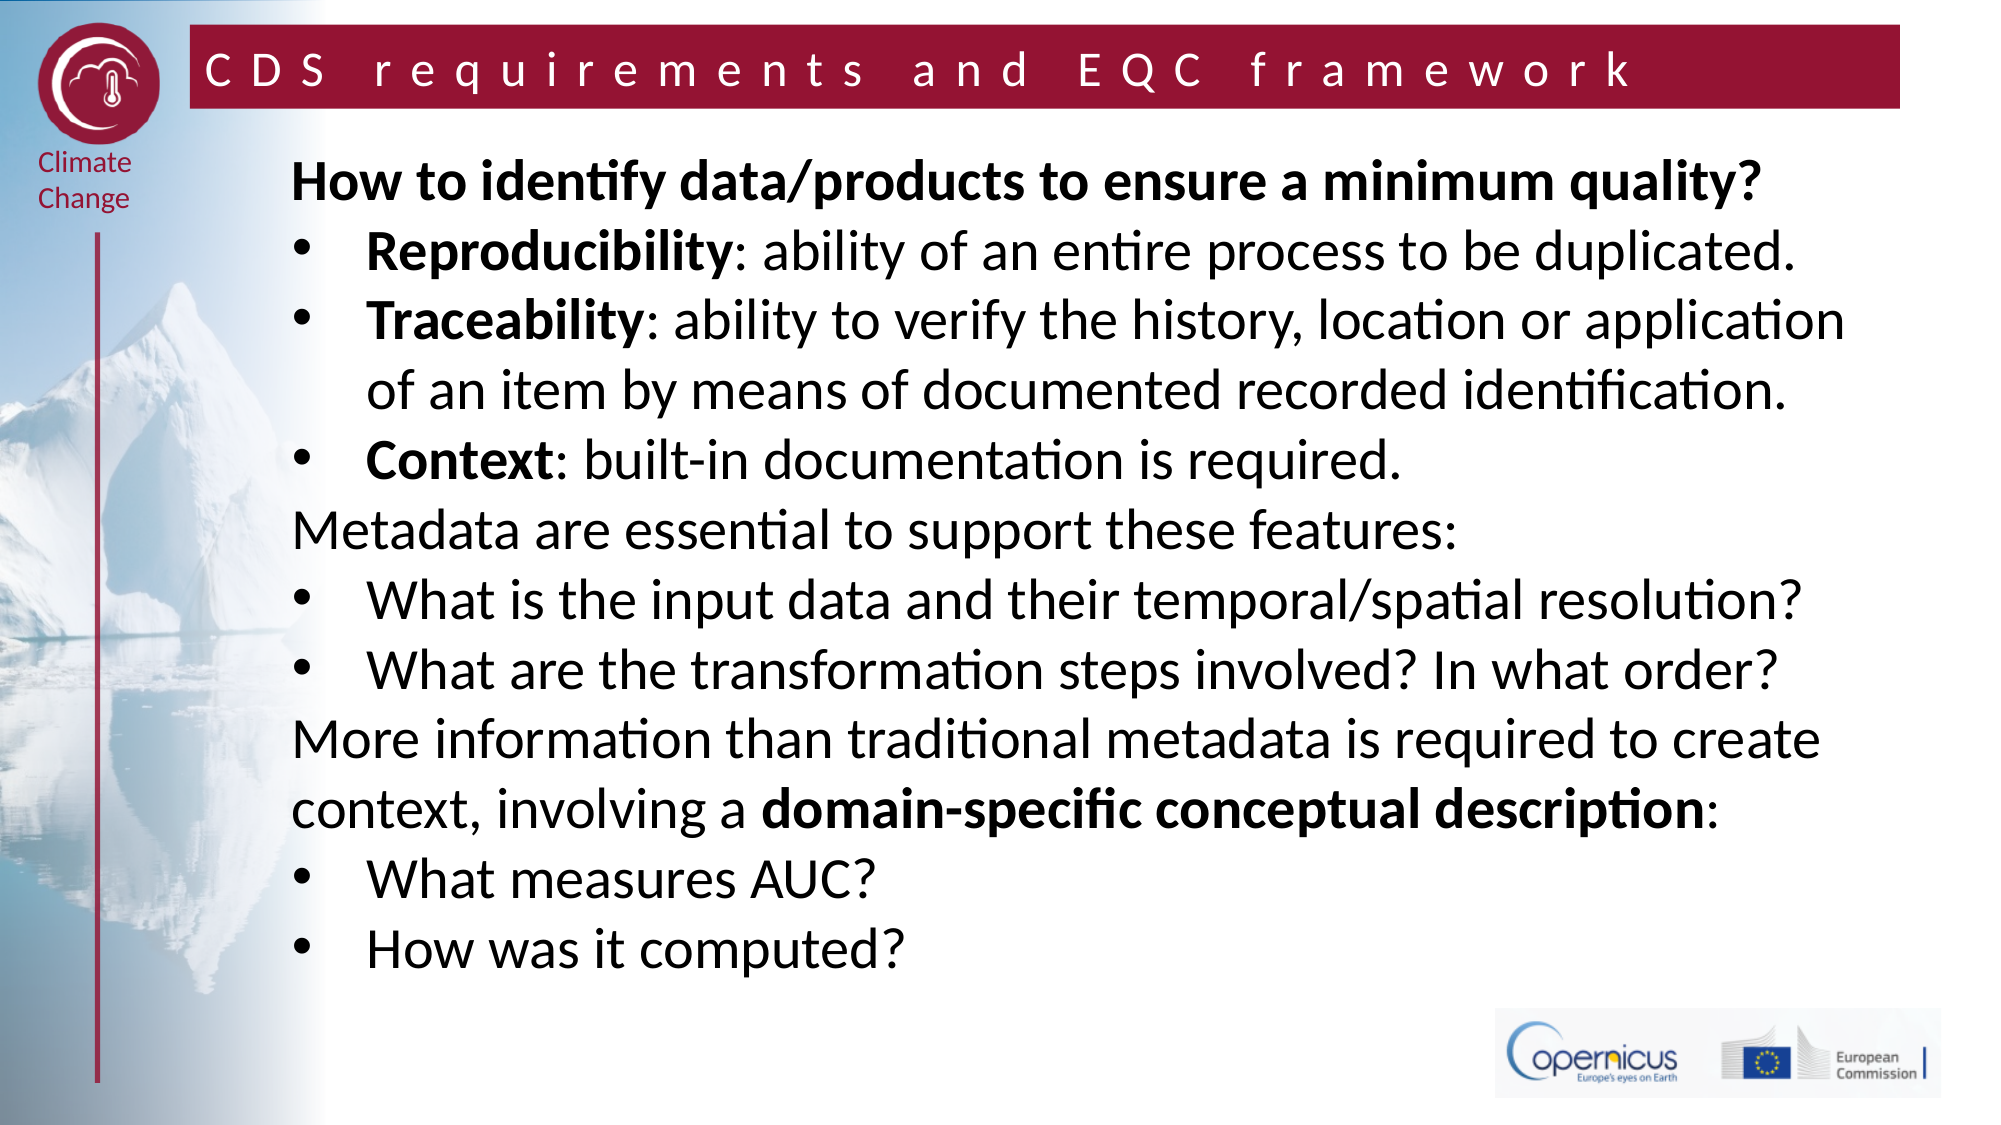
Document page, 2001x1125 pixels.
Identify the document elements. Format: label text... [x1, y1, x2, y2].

list How to identify data/products to ensure a minimum quality? Reproducibility: ability of an entire process to be duplicated. Traceability: ability to verify the history, location or application of an item by means of documented recorded identification. Context: built-in documentation is required. Metadata are essential to support these features: What is the input data and their temporal/spatial resolution? What are the transformation steps involved? In what order? More information than traditional metadata is required to create context, involving a domain-specific conceptual description: What measures AUC? How was it computed? [276, 134, 1874, 1061]
picture [25, 4, 171, 155]
picture [1495, 1008, 1942, 1098]
title CDS requirements and EQC framework [189, 24, 1900, 109]
